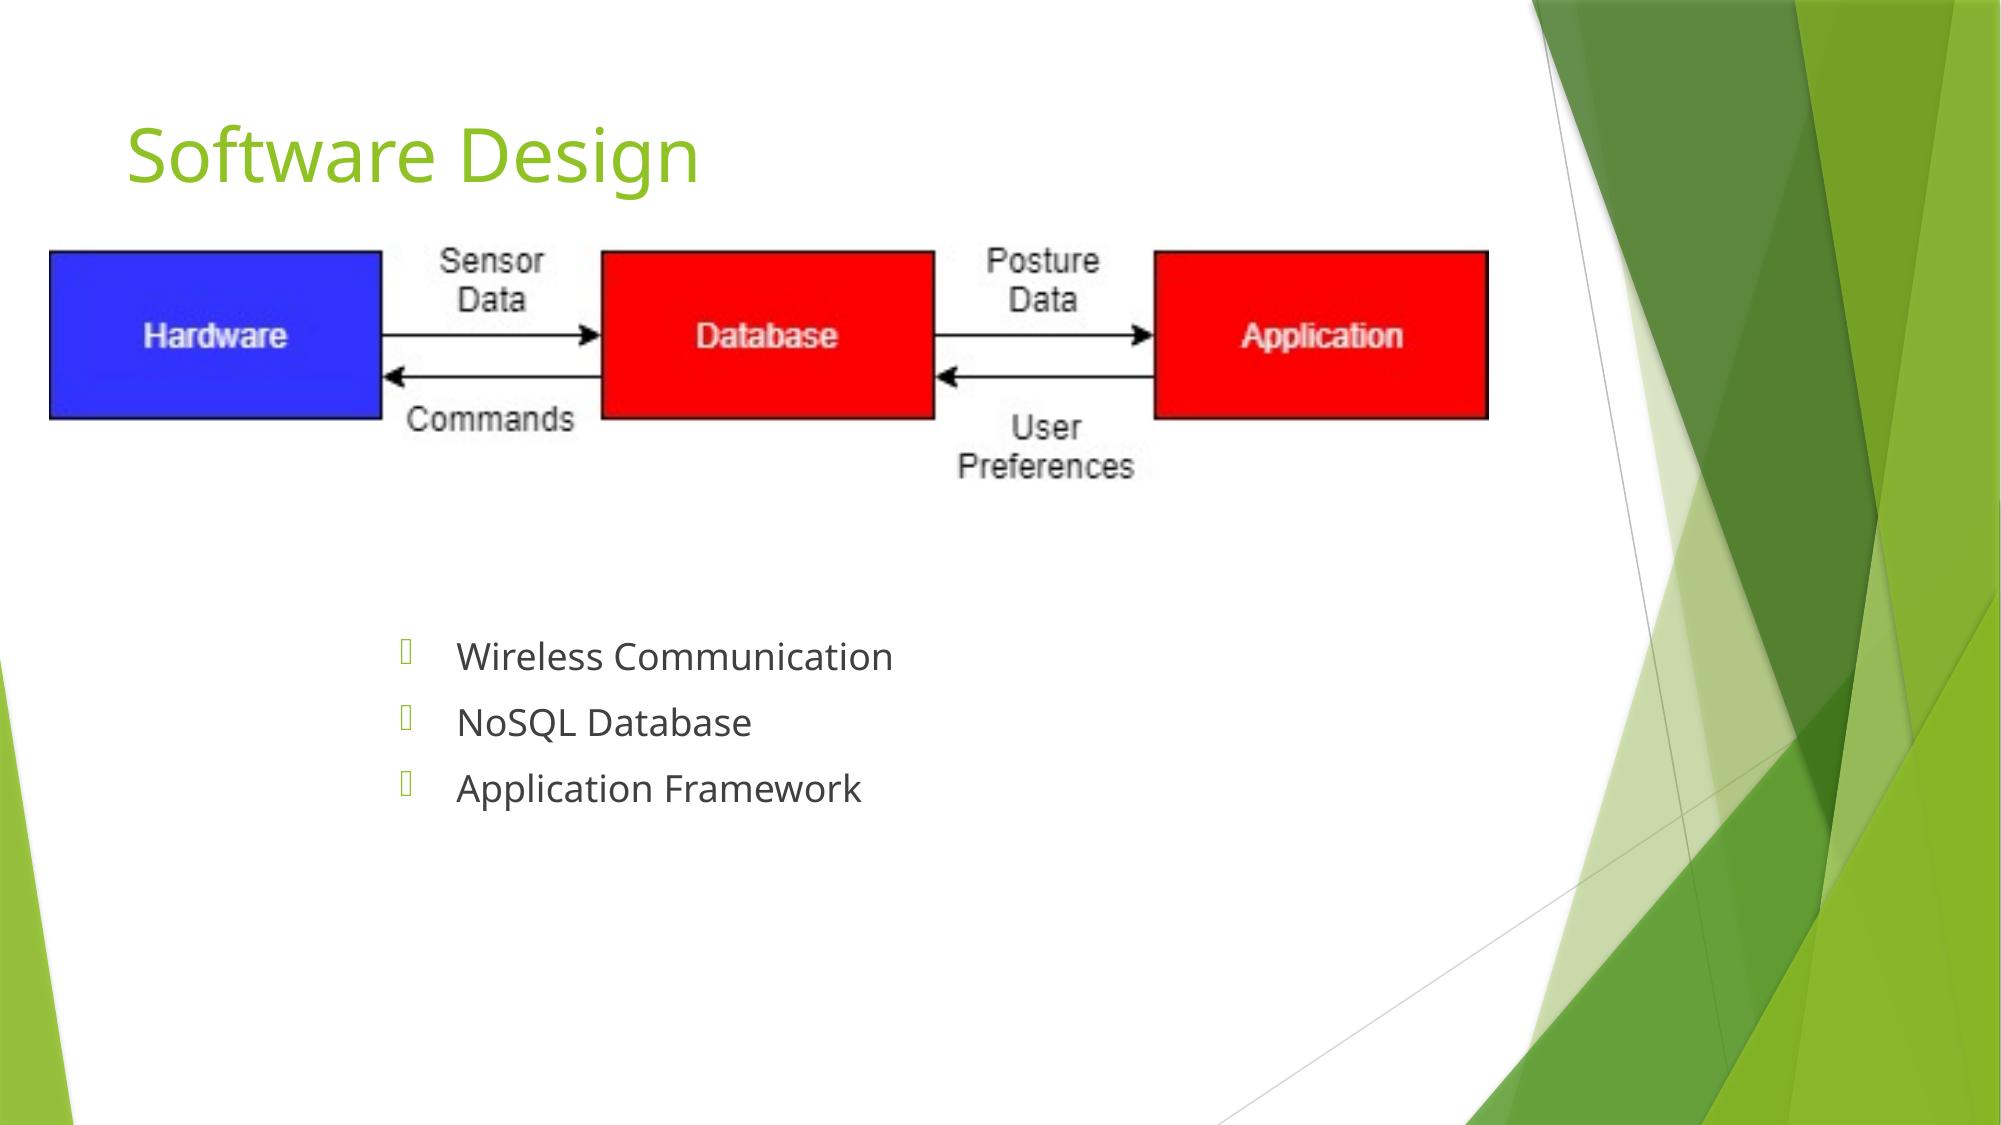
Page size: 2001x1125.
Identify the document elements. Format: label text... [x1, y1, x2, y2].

title Software Design [111, 99, 1522, 317]
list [48, 243, 1489, 482]
text_box Wireless Communication NoSQL Database Application Framework [384, 625, 1248, 1125]
